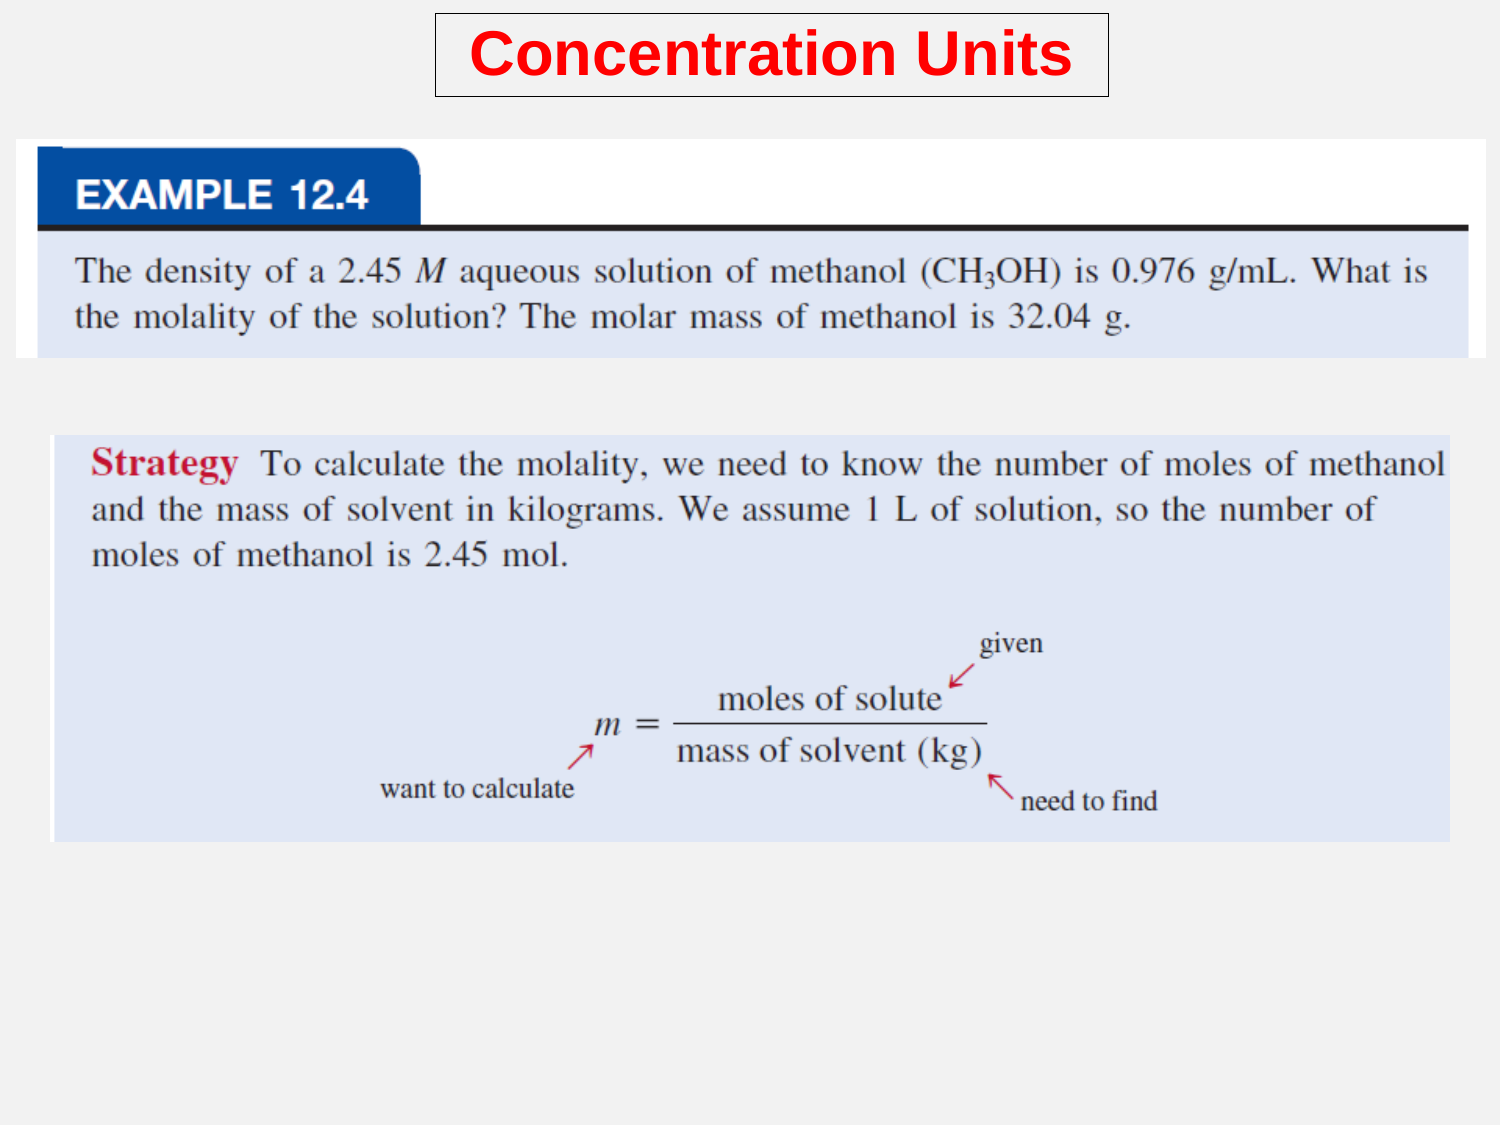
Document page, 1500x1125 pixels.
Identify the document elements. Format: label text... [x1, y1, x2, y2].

picture [49, 435, 1451, 842]
picture [16, 139, 1486, 358]
text_box Concentration Units [435, 13, 1109, 97]
